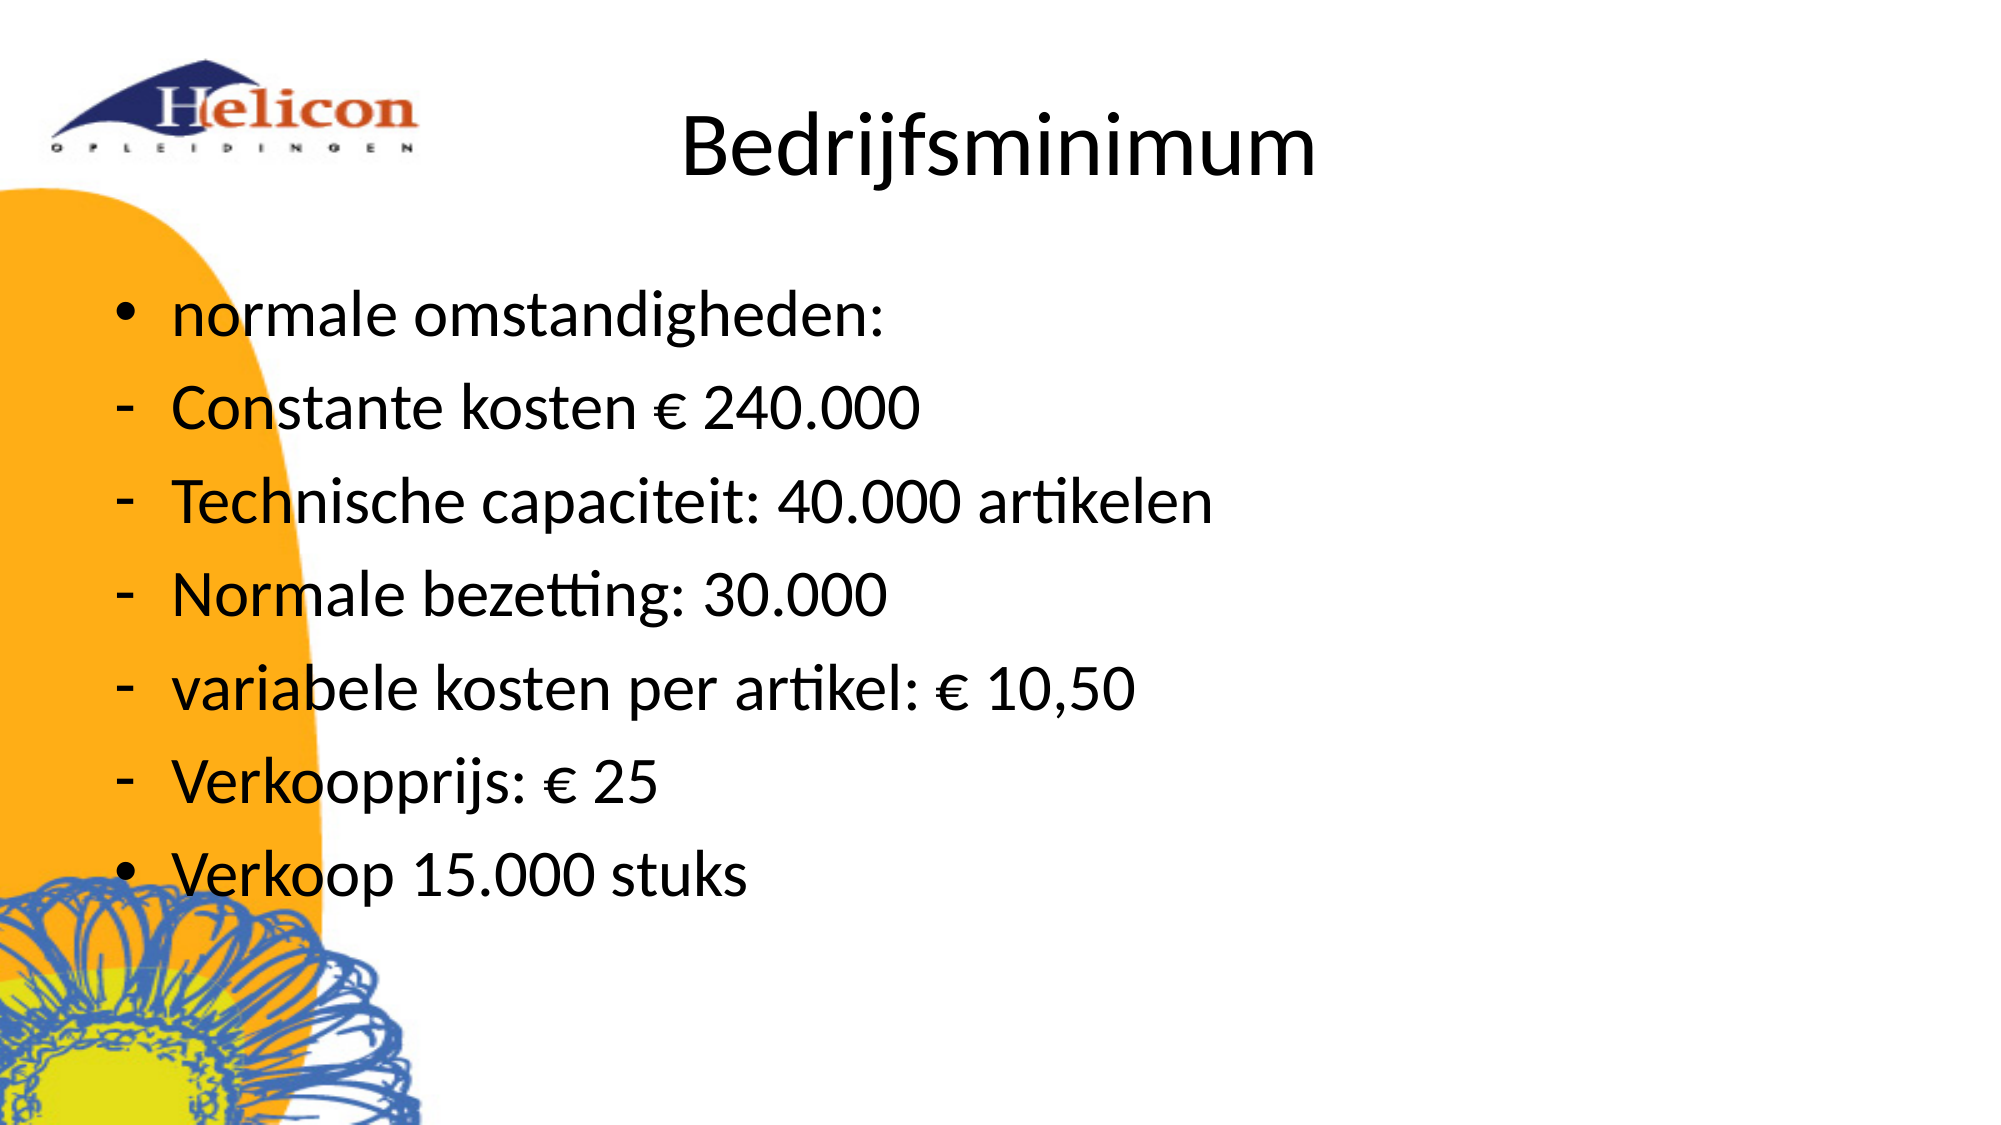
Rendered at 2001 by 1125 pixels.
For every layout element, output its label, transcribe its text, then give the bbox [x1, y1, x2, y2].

title Bedrijfsminimum [99, 45, 1900, 233]
list normale omstandigheden: Constante kosten € 240.000 Technische capaciteit: 40.000 artikelen Normale bezetting: 30.000 variabele kosten per artikel: € 10,50 Verkoopprijs: € 25 Verkoop 15.000 stuks [99, 262, 1900, 1005]
picture [0, 0, 2001, 1125]
